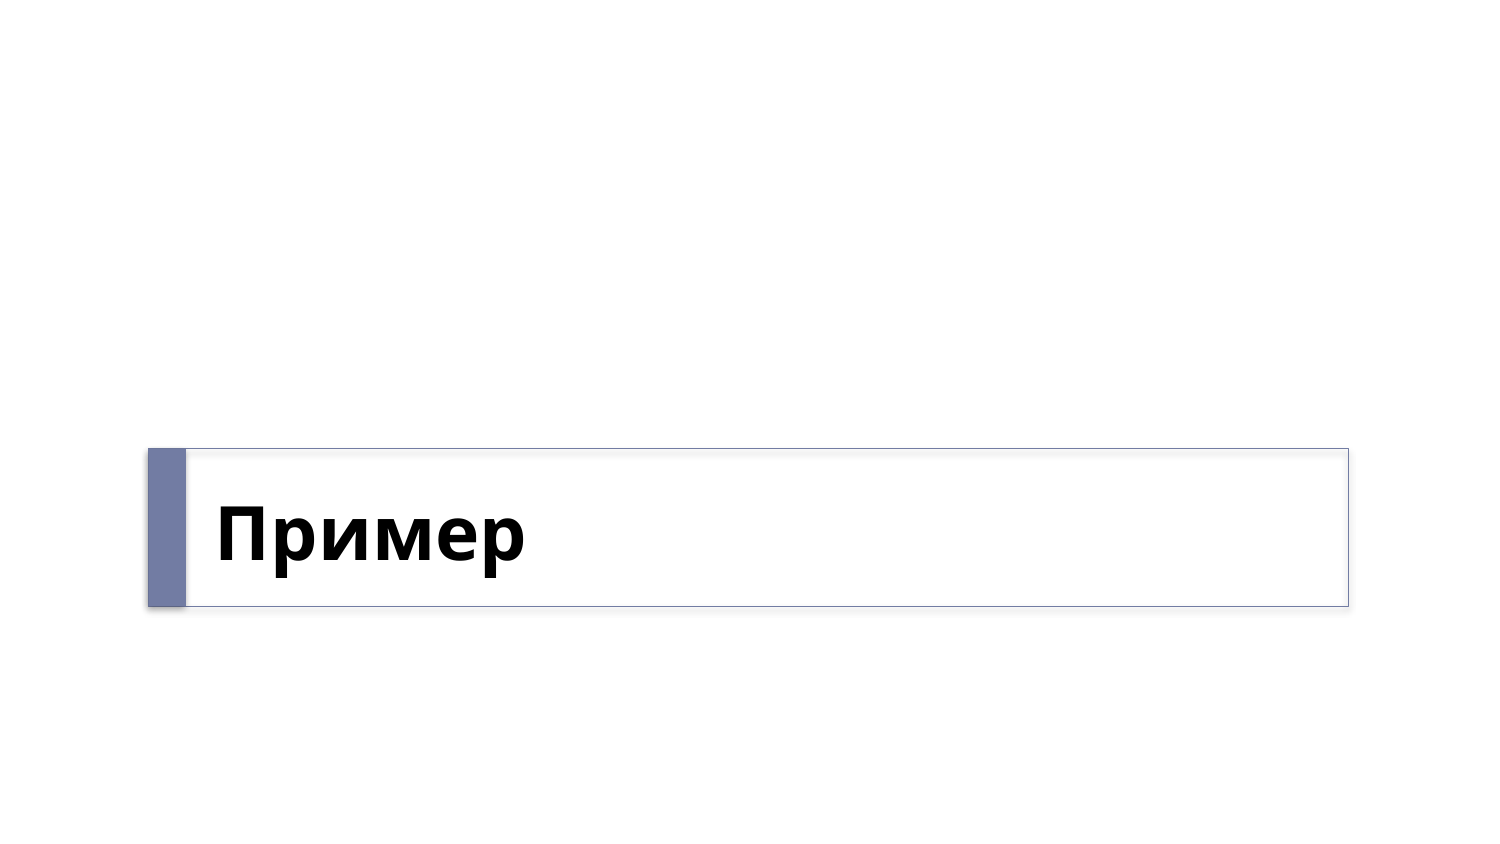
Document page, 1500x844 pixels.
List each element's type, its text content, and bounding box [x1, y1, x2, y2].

title Пример [200, 478, 1325, 600]
